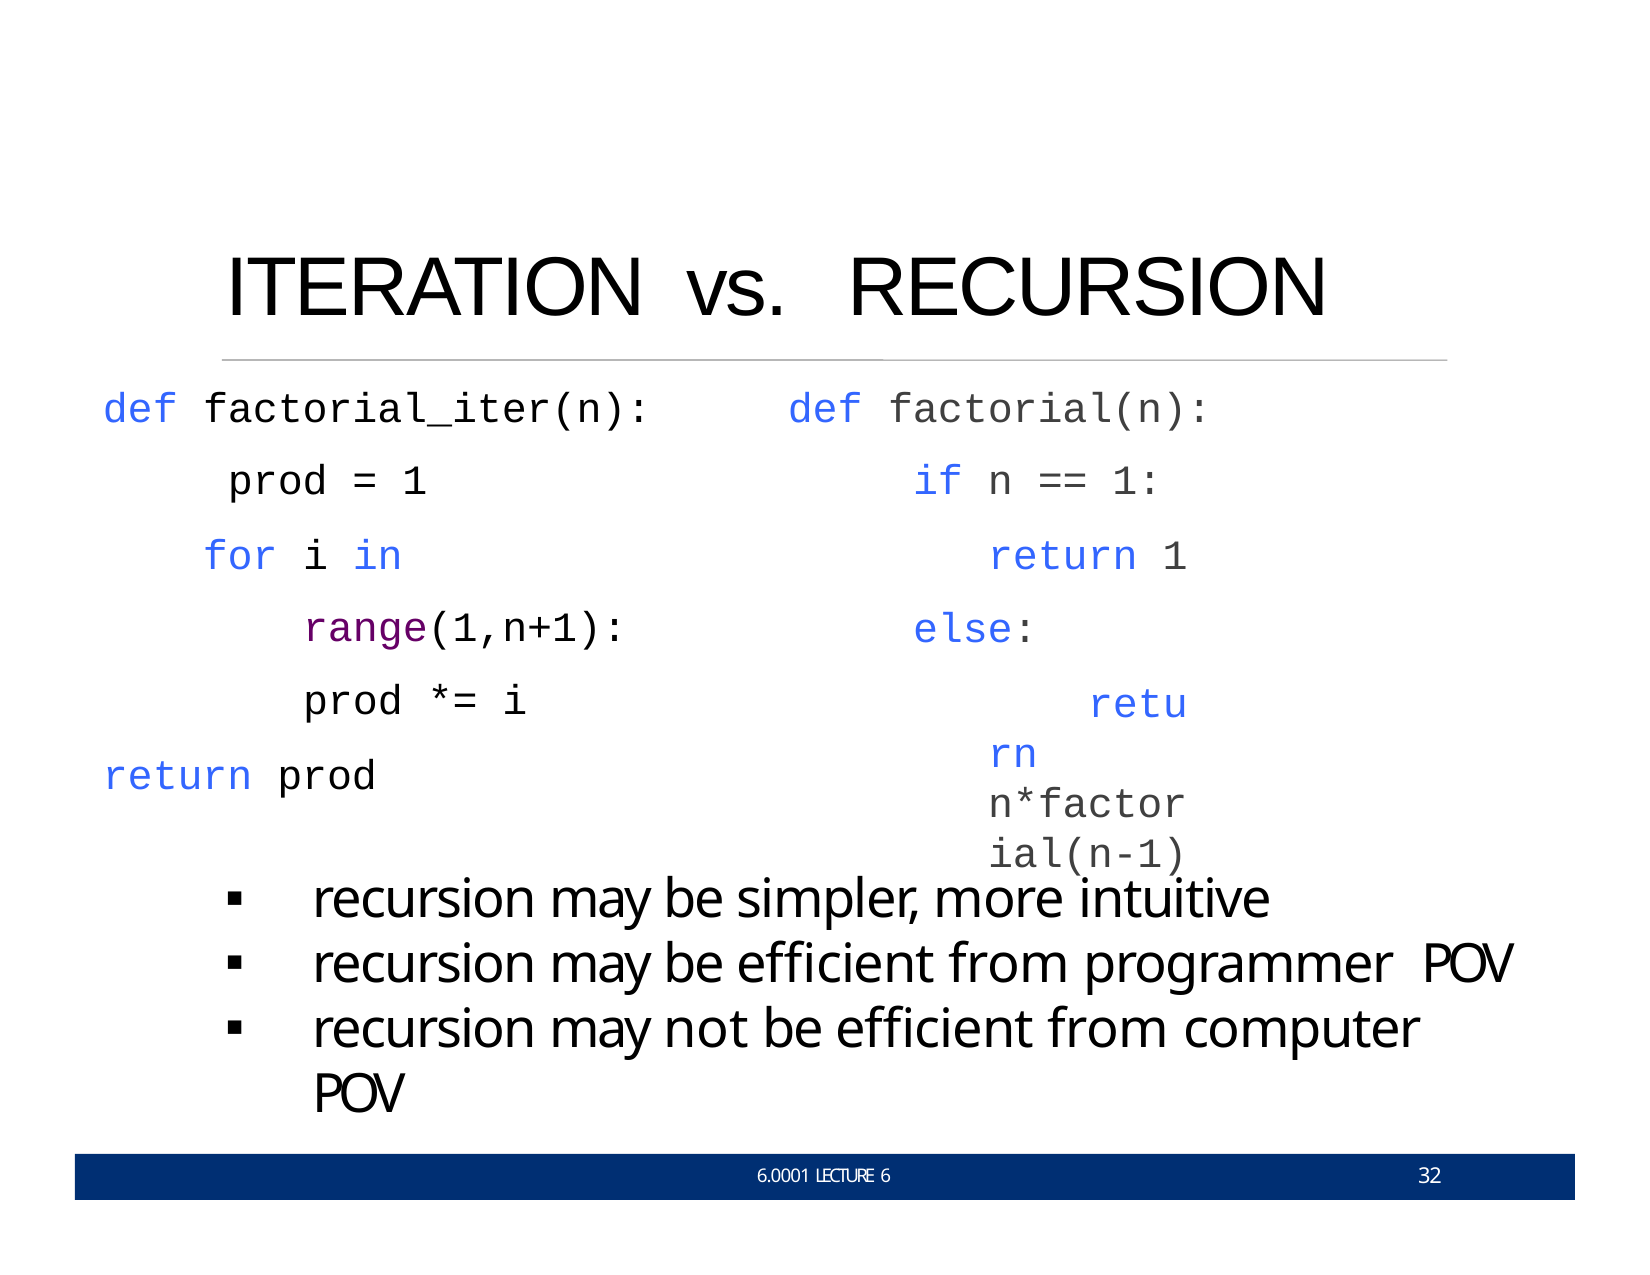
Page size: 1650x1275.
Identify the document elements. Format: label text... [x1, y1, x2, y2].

text_box RECURSION [845, 230, 1334, 333]
text_box recursion may be simpler, more intuitive recursion may be eﬃcient from programmer POV recursion may not be eﬃcient from computer POV [222, 861, 1525, 1123]
text_box def factorial(n): if n == 1: return 1 else: return n*factorial(n-1) [785, 356, 1566, 876]
text_box def factorial_iter(n): prod = 1 for i in range(1,n+1): prod *= i return prod [100, 356, 756, 798]
title ITERATION vs. [222, 230, 813, 446]
footer 6.0001 LECTURE 6 [754, 1162, 897, 1275]
slide_number 32 [1414, 1150, 1445, 1275]
